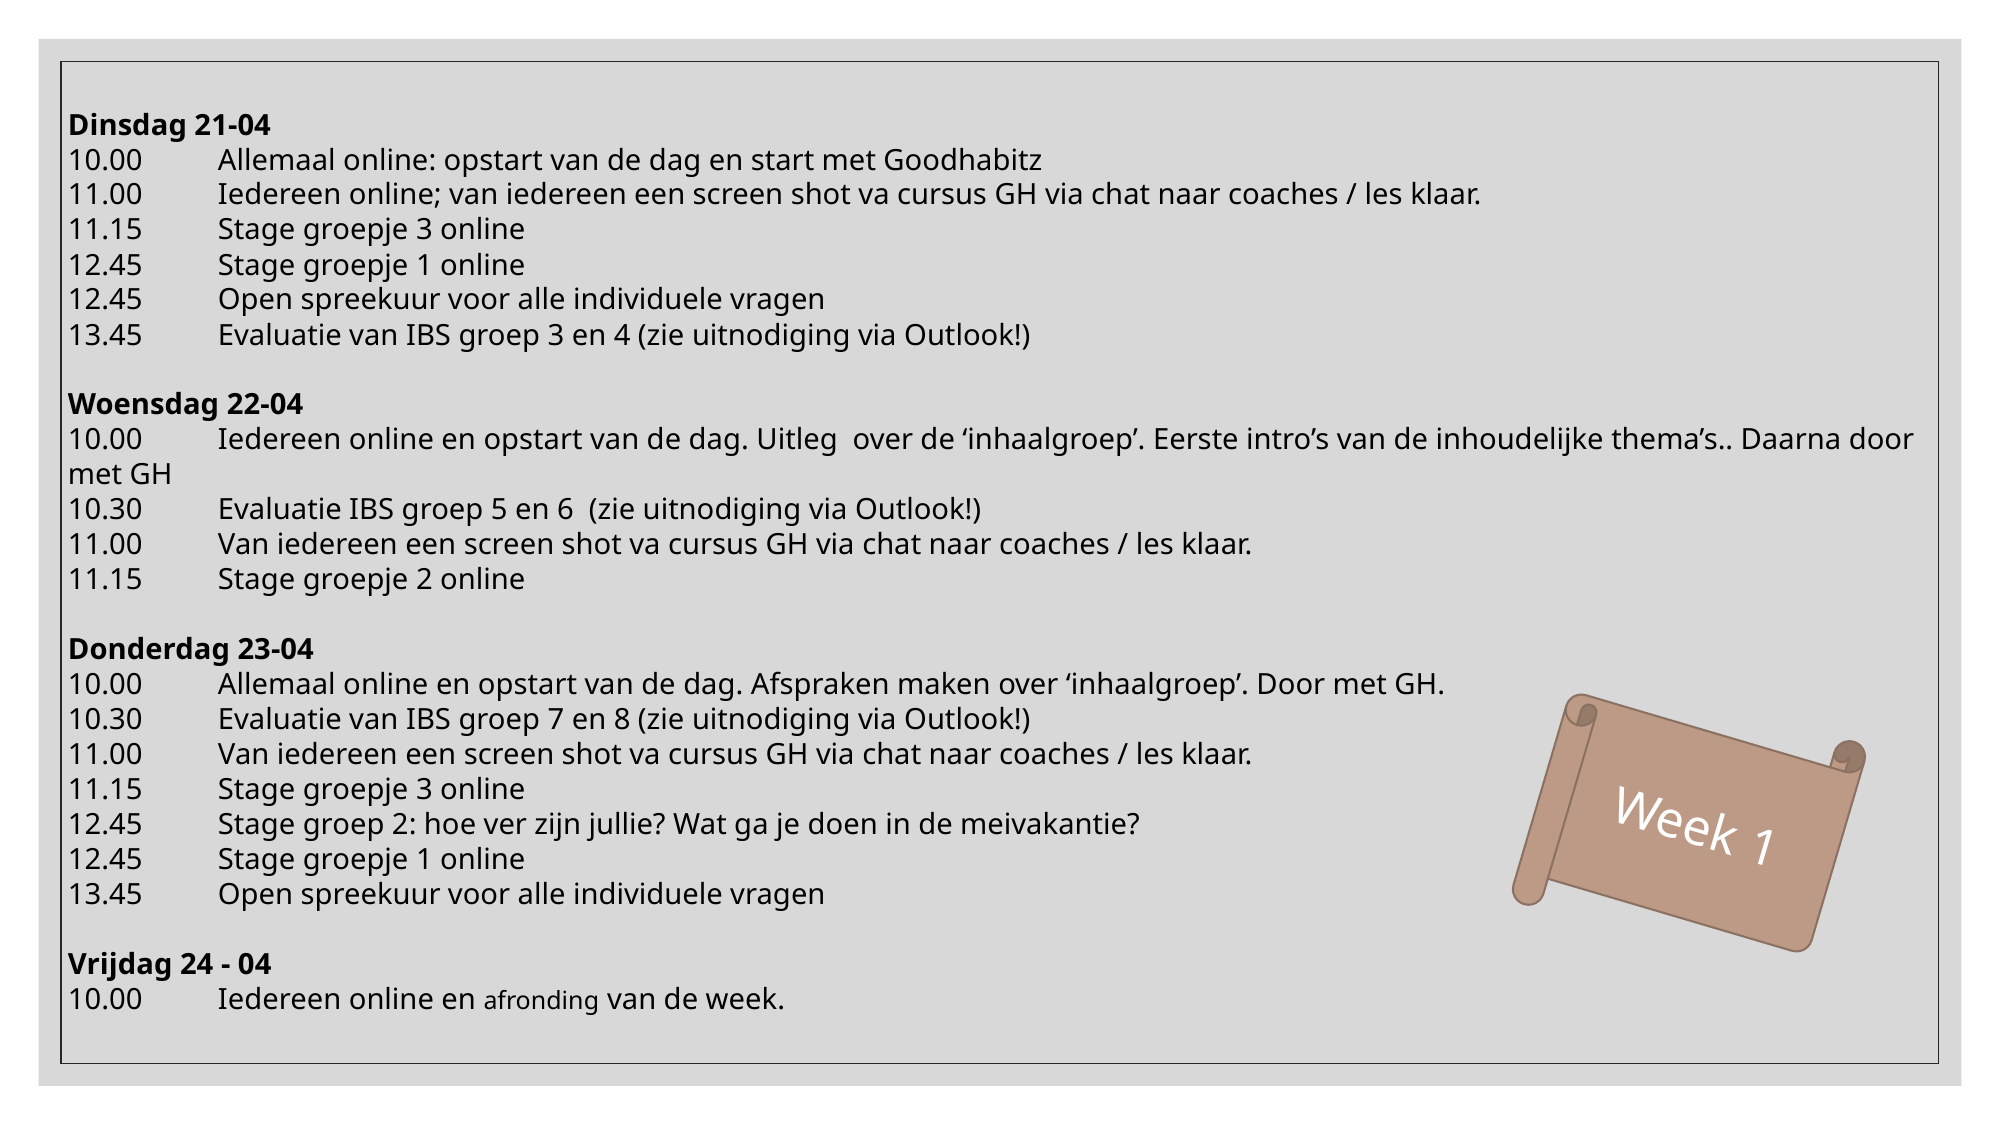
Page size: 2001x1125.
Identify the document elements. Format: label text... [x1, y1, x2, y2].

text_box Week 1 [1511, 693, 1867, 953]
text_box Dinsdag 21-04 10.00 Allemaal online: opstart van de dag en start met Goodhabitz 11.00 Iedereen online; van iedereen een screen shot va cursus GH via chat naar coaches / les klaar. 11.15 Stage groepje 3 online 12.45 Stage groepje 1 online 12.45 Open spreekuur voor alle individuele vragen 13.45 Evaluatie van IBS groep 3 en 4 (zie uitnodiging via Outlook!) Woensdag 22-04 10.00 Iedereen online en opstart van de dag. Uitleg over de ‘inhaalgroep’. Eerste intro’s van de inhoudelijke thema’s.. Daarna door met GH 10.30 Evaluatie IBS groep 5 en 6 (zie uitnodiging via Outlook!) 11.00 Van iedereen een screen shot va cursus GH via chat naar coaches / les klaar. 11.15 Stage groepje 2 online Donderdag 23-04 10.00 Allemaal online en opstart van de dag. Afspraken maken over ‘inhaalgroep’. Door met GH. 10.30 Evaluatie van IBS groep 7 en 8 (zie uitnodiging via Outlook!) 11.00 Van iedereen een screen shot va cursus GH via chat naar coaches / les klaar. 11.15 Stage groepje 3 online 12.45 Stage groep 2: hoe ver zijn jullie? Wat ga je doen in de meivakantie? 12.45 Stage groepje 1 online 13.45 Open spreekuur voor alle individuele vragen Vrijdag 24 - 04 10.00 Iedereen online en afronding van de week. [53, 63, 1935, 1023]
